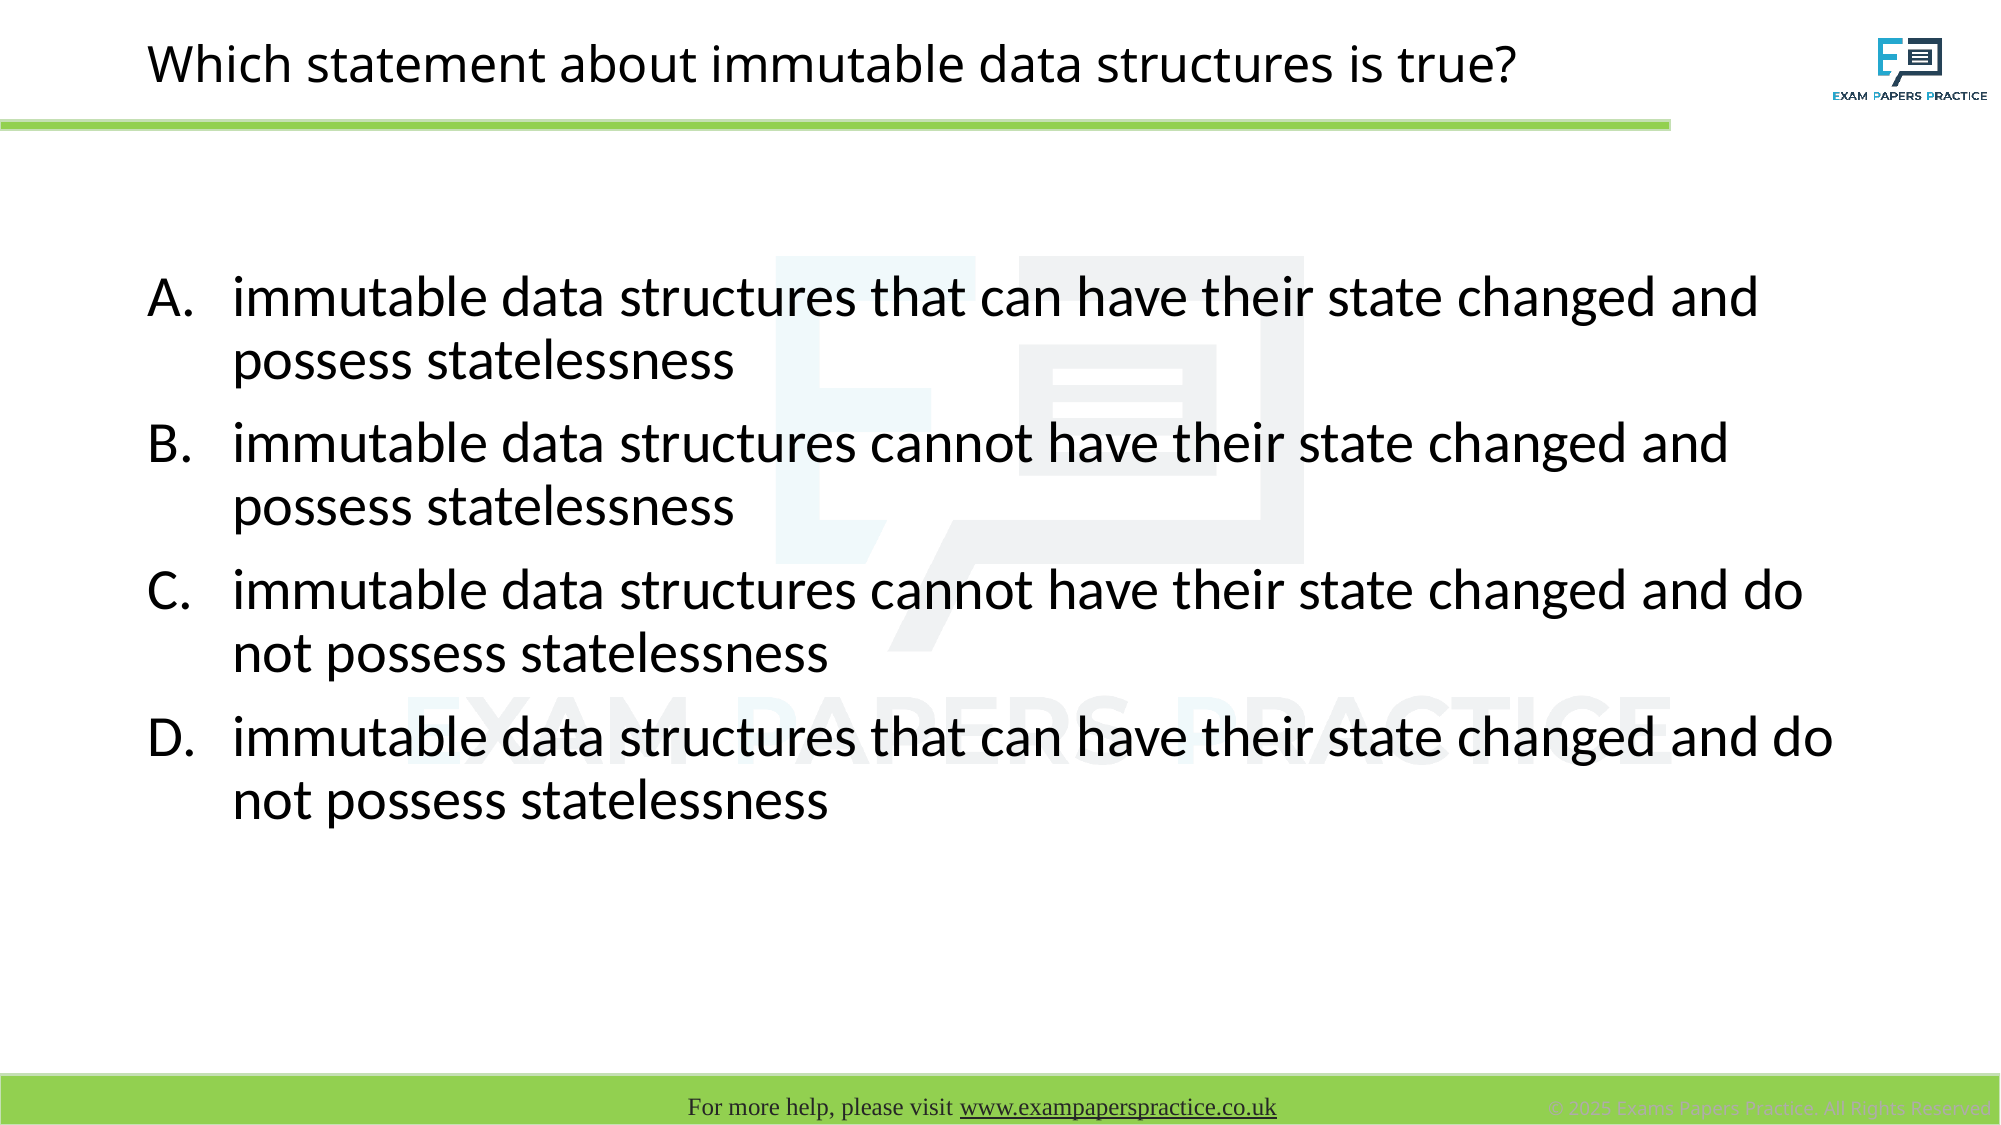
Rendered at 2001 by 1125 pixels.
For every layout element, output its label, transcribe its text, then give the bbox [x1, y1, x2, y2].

list immutable data structures that can have their state changed and possess statelessness immutable data structures cannot have their state changed and possess statelessness immutable data structures cannot have their state changed and do not possess statelessness immutable data structures that can have their state changed and do not possess statelessness [132, 258, 1858, 973]
title Which statement about immutable data structures is true? [132, 11, 1858, 121]
